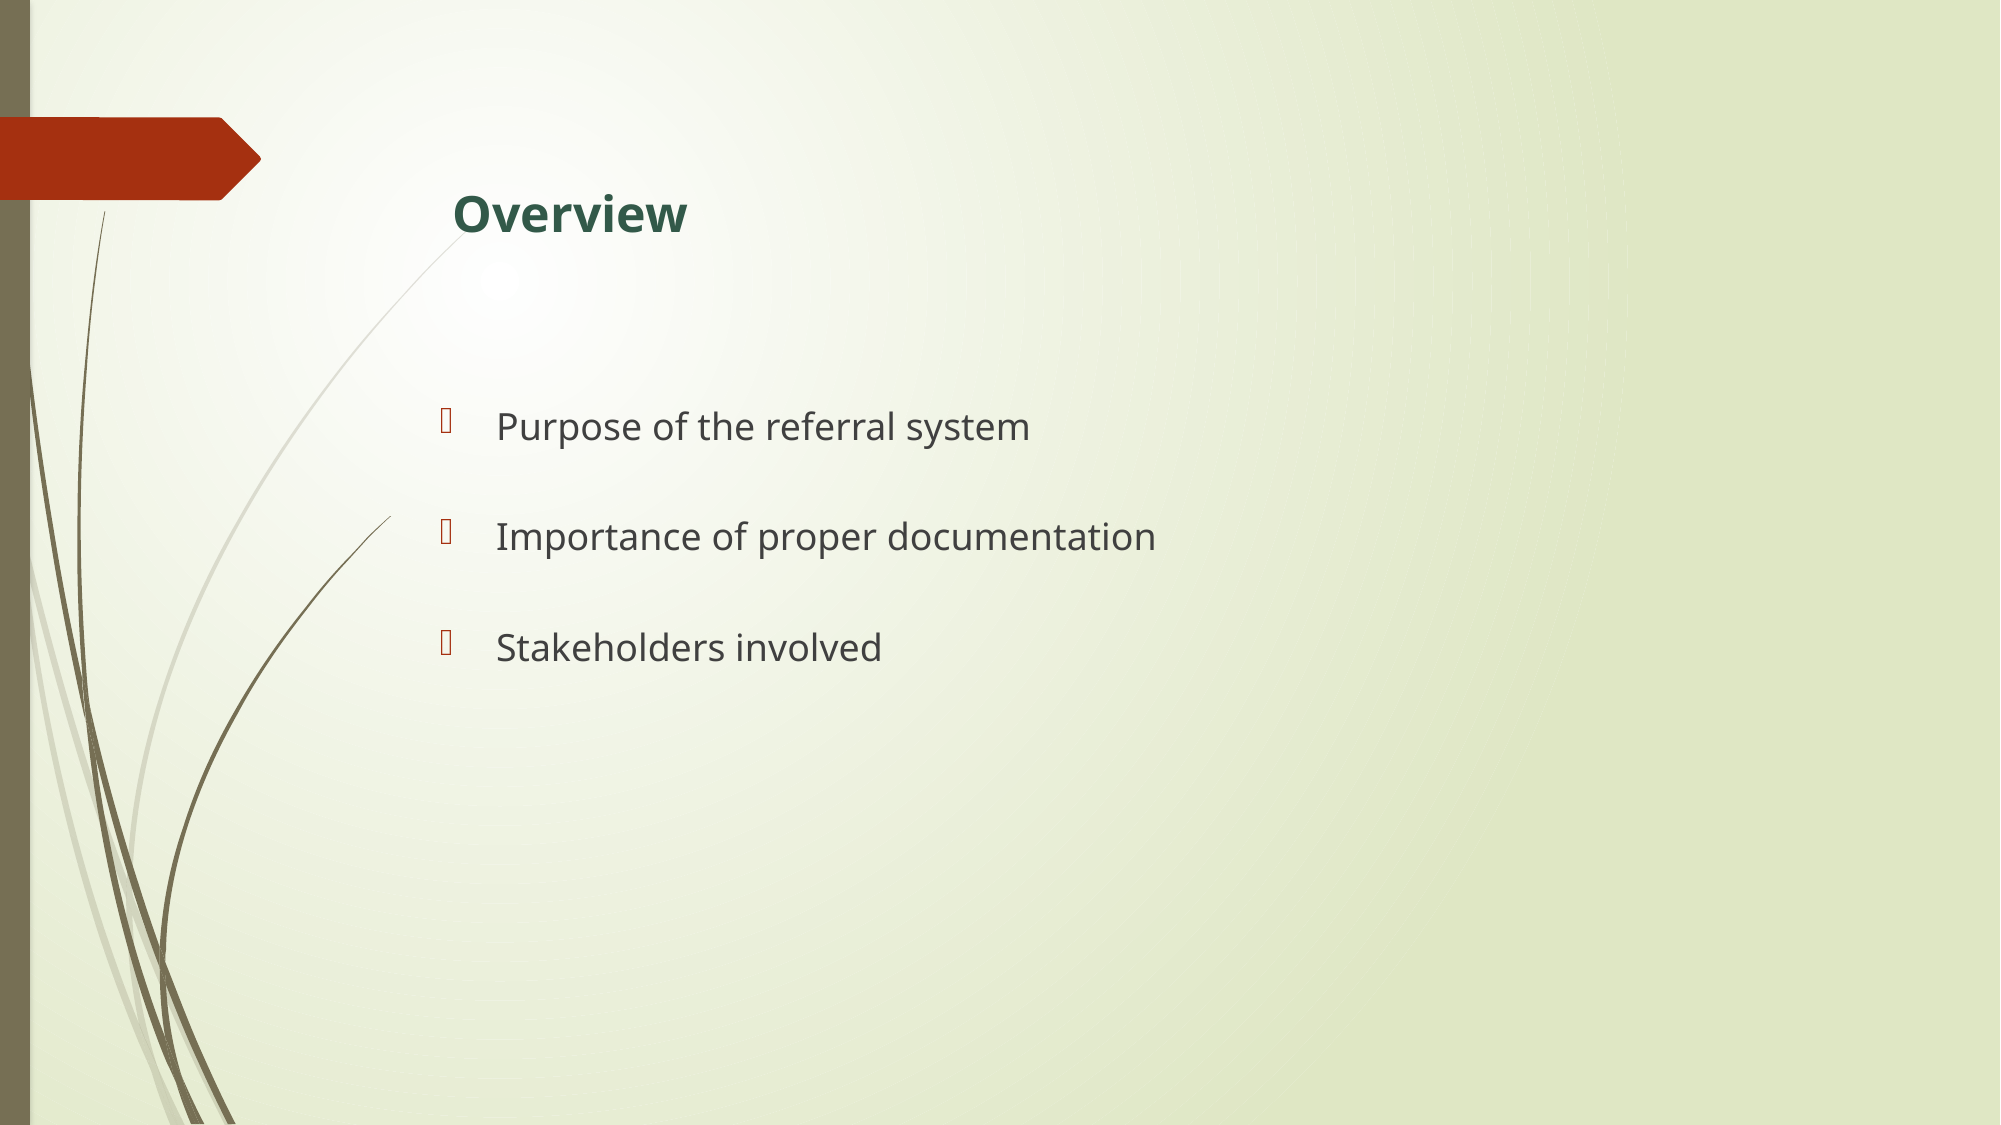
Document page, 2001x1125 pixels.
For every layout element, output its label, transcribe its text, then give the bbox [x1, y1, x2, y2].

title Overview [424, 175, 1887, 350]
list Purpose of the referral system Importance of proper documentation Stakeholders involved [424, 350, 1888, 970]
